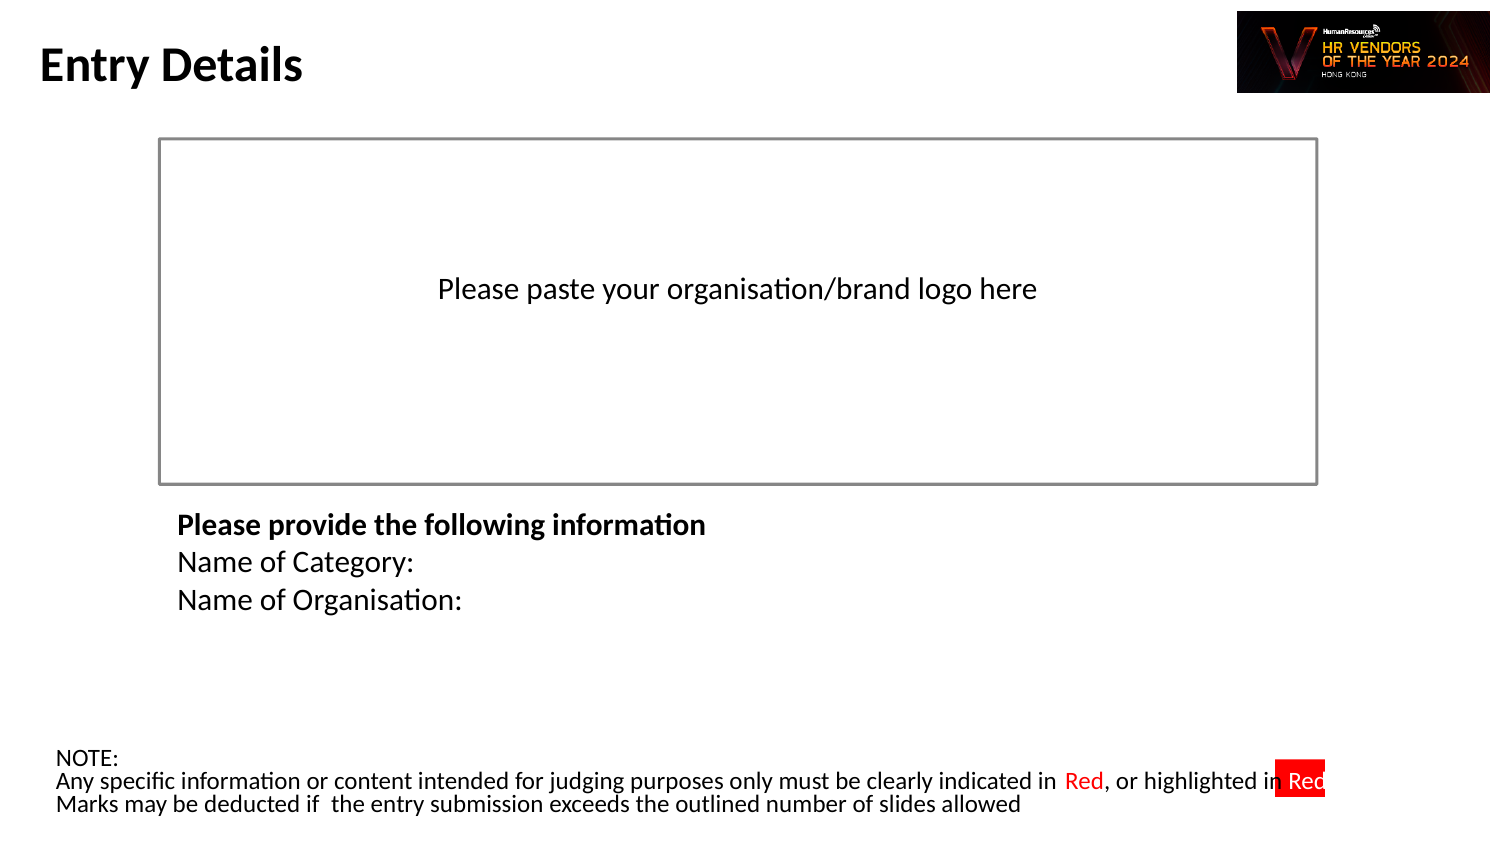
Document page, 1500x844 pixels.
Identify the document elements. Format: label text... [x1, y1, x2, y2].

picture [1237, 11, 1490, 93]
text_box Please provide the following information Name of Category: Name of Organisation: [162, 496, 1400, 624]
text_box Entry Details [24, 28, 988, 95]
text_box Please paste your organisation/brand logo here [159, 138, 1317, 485]
text_box NOTE: Any specific information or content intended for judging purposes only must be clearly indicated in Red, or highlighted in Red. Marks may be deducted if the entry submission exceeds the outlined number of slides allowed [41, 740, 1483, 825]
